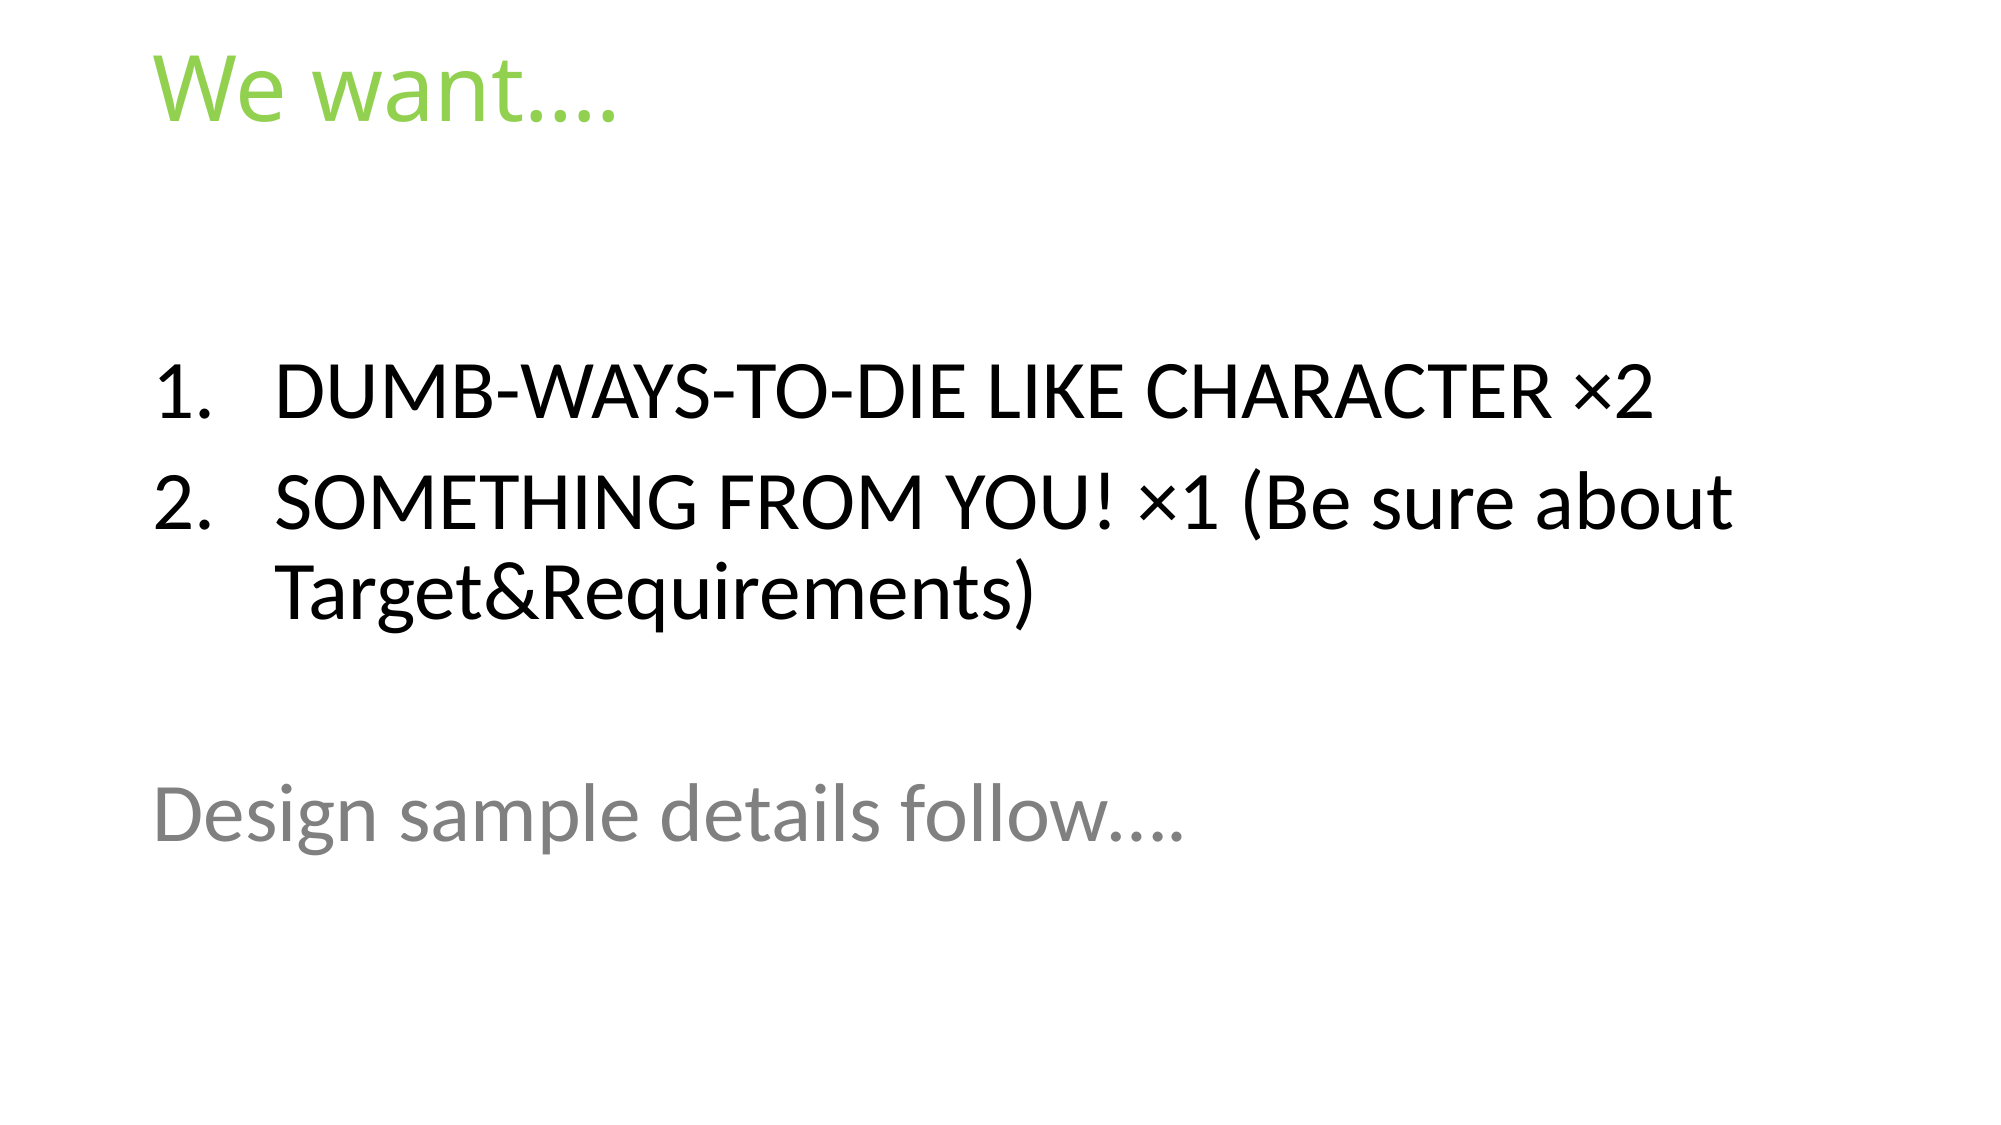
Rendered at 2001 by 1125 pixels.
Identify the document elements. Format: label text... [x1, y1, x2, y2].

list DUMB-WAYS-TO-DIE LIKE CHARACTER ×2 SOMETHING FROM YOU! ×1 (Be sure about Target&Requirements) Design sample details follow…. [137, 339, 1863, 1125]
title We want…. [137, 30, 1863, 154]
